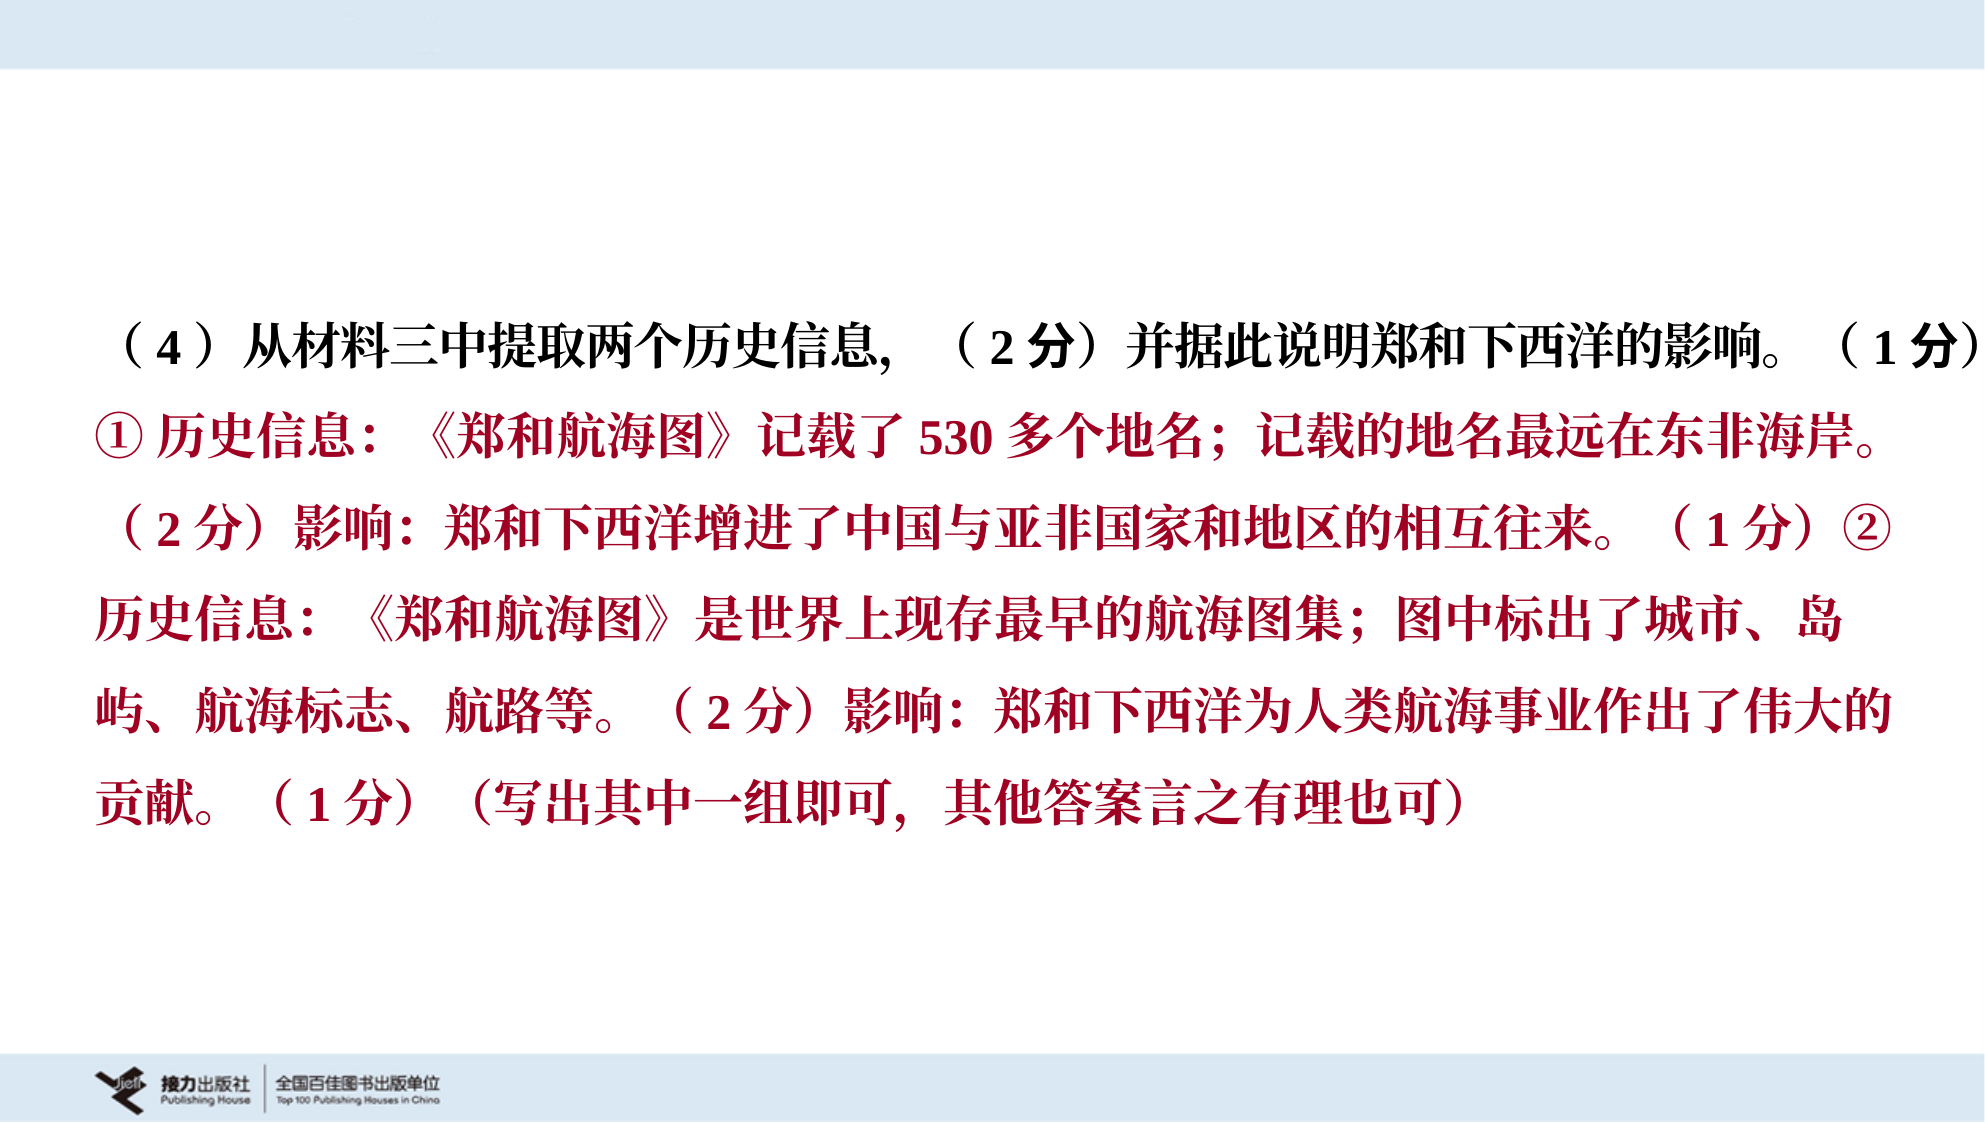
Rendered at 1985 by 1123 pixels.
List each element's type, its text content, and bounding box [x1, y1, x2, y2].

text_box ①历史信息：《郑和航海图》记载了530多个地名；记载的地名最远在东非海岸。 （2分）影响：郑和下西洋增进了中国与亚非国家和地区的相互往来。（1分）② 历史信息：《郑和航海图》是世界上现存最早的航海图集；图中标出了城市、岛 屿、航海标志、航路等。（2分）影响：郑和下西洋为人类航海事业作出了伟大的 贡献。（1分）（写出其中一组即可，其他答案言之有理也可） [94, 372, 1892, 832]
picture [0, 0, 1985, 1122]
text_box （4）从材料三中提取两个历史信息，（2分）并据此说明郑和下西洋的影响。（1分） [94, 287, 1892, 372]
